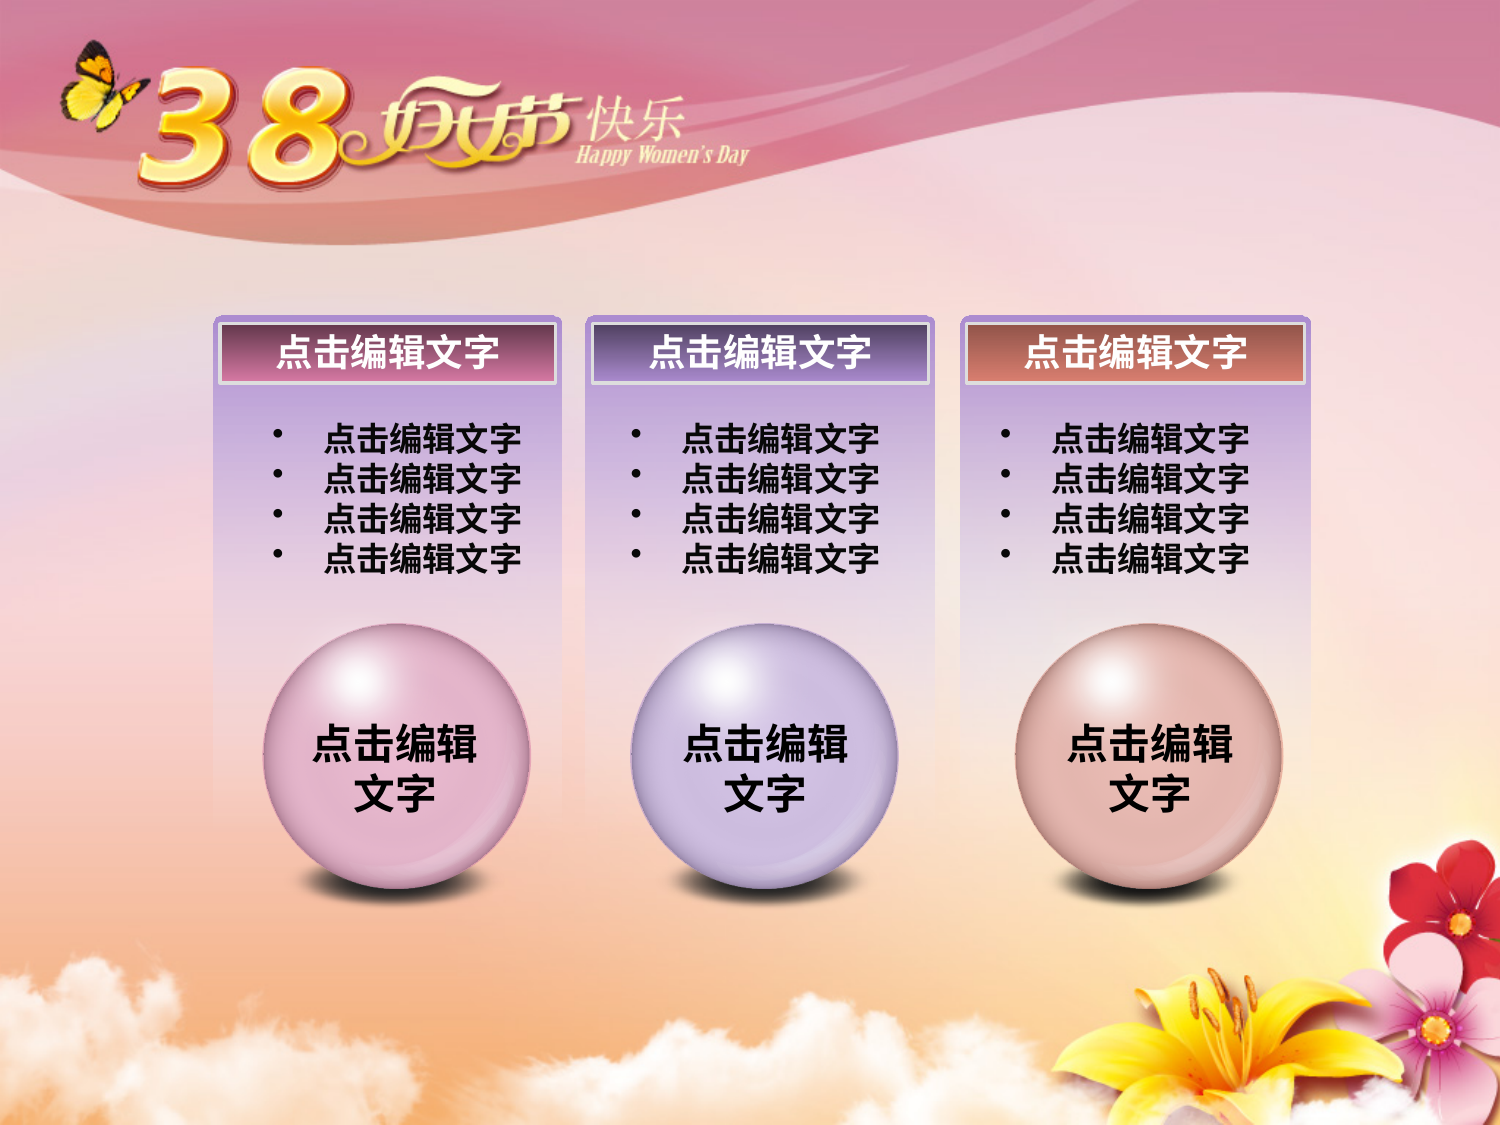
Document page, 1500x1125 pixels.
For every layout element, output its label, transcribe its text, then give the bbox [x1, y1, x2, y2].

text_box [585, 315, 935, 837]
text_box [627, 612, 900, 954]
text_box [219, 323, 556, 384]
text_box 点击编辑文字 点击编辑文字 点击编辑文字 点击编辑文字 [985, 410, 1310, 586]
text_box 点击编辑文字 [627, 321, 894, 382]
text_box [966, 323, 1305, 384]
text_box 点击编辑文字 点击编辑文字 点击编辑文字 点击编辑文字 [615, 410, 941, 586]
text_box 点击编辑文字 [223, 321, 553, 382]
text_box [259, 612, 532, 954]
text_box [1012, 612, 1284, 954]
text_box 点击编辑文字 点击编辑文字 点击编辑文字 点击编辑文字 [257, 410, 572, 586]
text_box [213, 315, 562, 837]
picture [0, 0, 1500, 1125]
text_box [592, 323, 929, 384]
text_box [960, 315, 1311, 837]
text_box 点击编辑文字 [1003, 321, 1269, 382]
